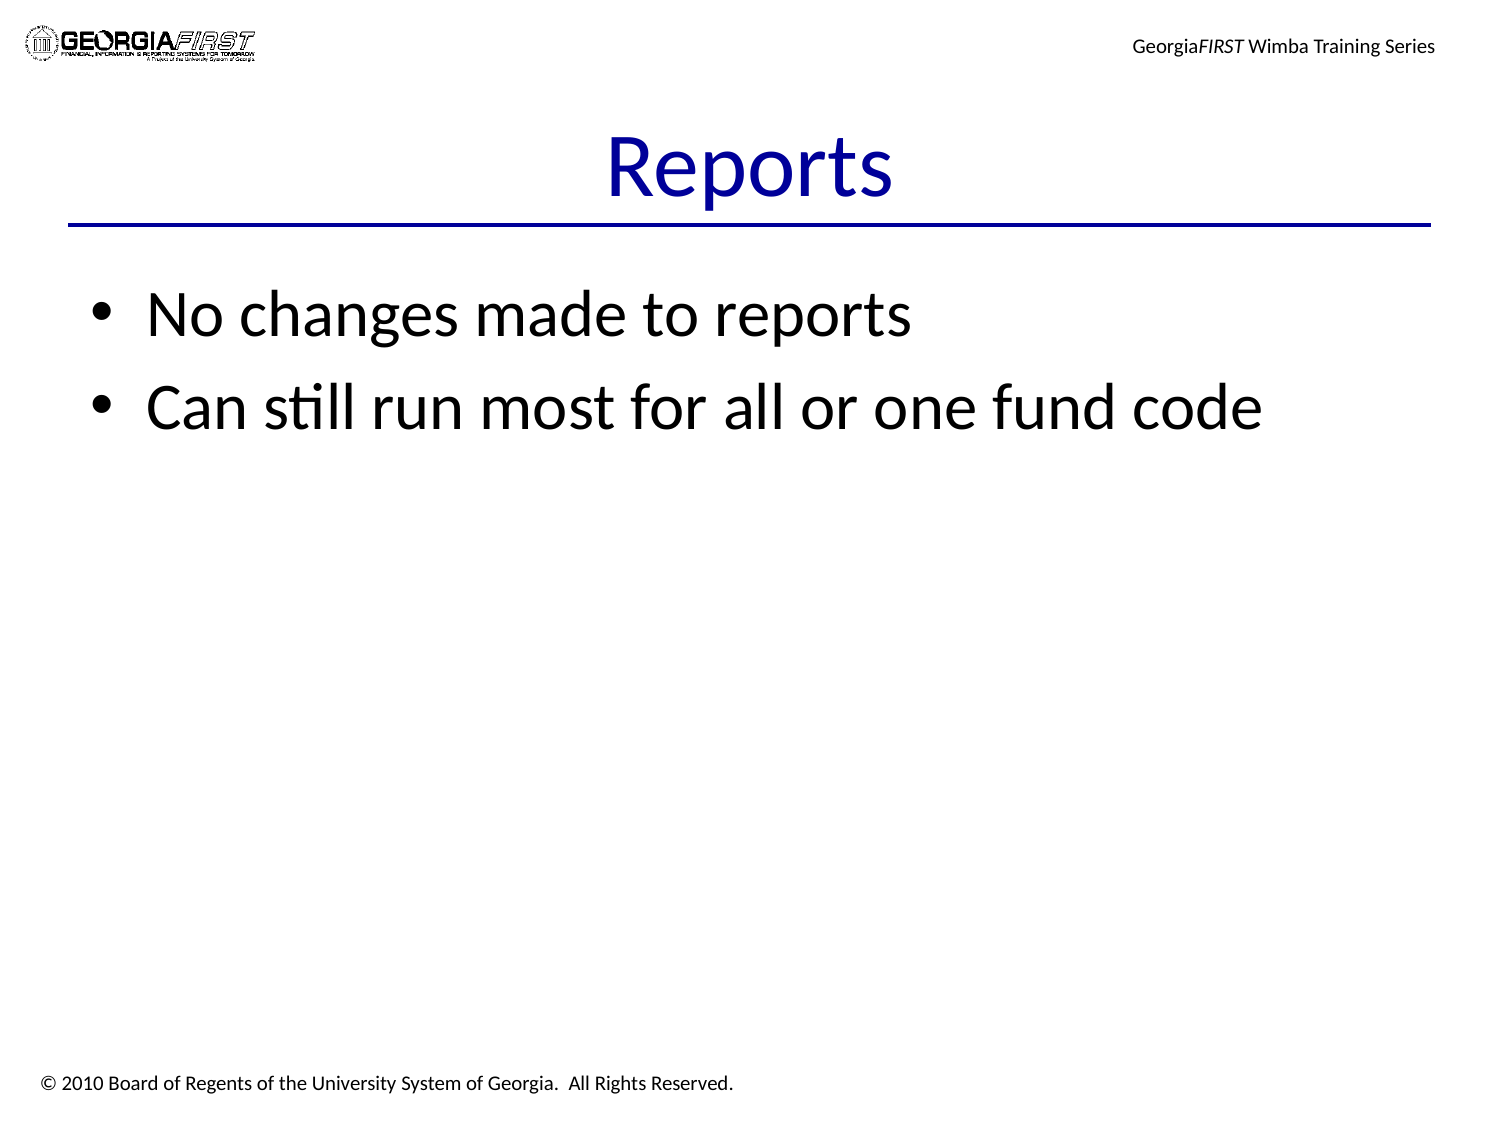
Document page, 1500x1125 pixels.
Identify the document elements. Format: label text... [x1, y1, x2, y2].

picture [24, 24, 255, 63]
title Reports [75, 87, 1425, 233]
list No changes made to reports Can still run most for all or one fund code [75, 262, 1425, 1005]
